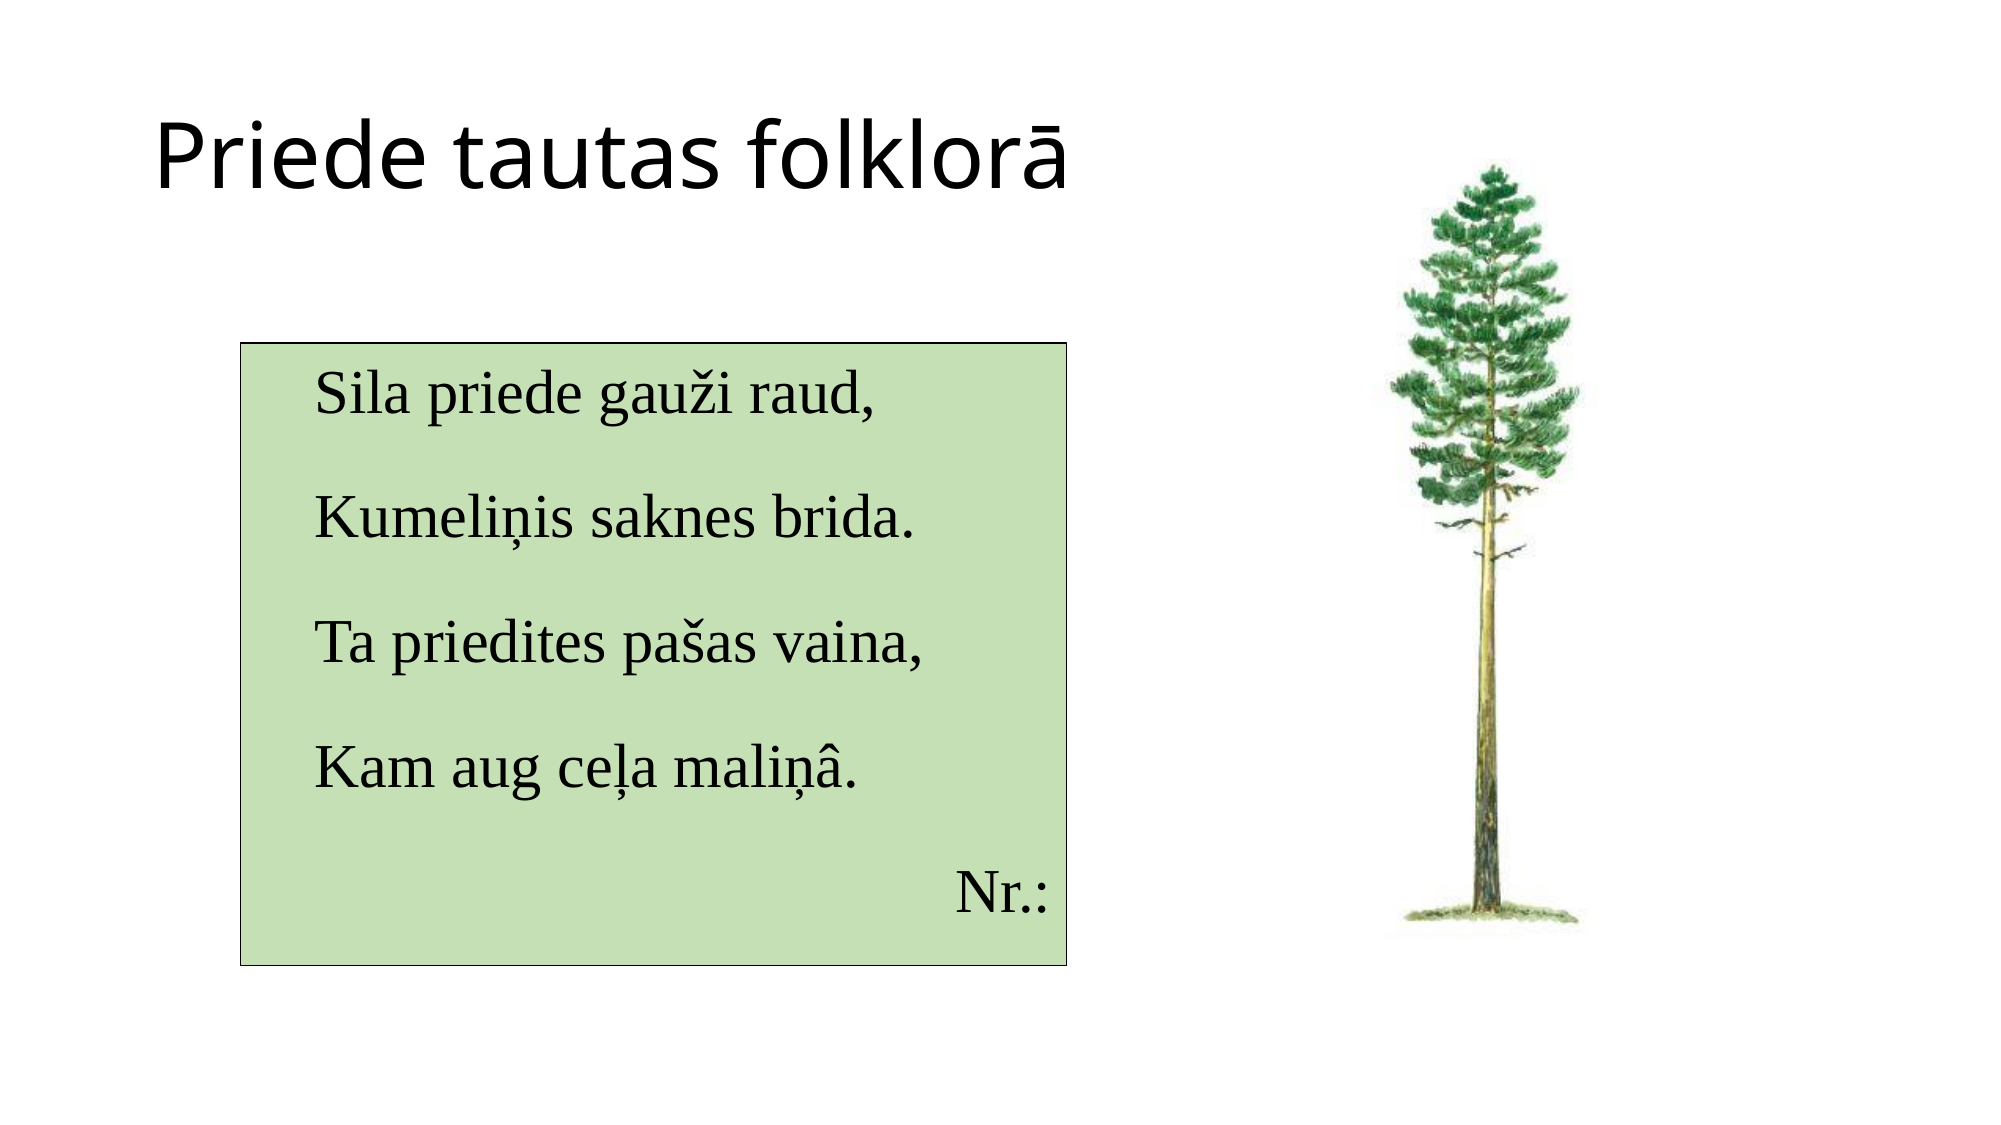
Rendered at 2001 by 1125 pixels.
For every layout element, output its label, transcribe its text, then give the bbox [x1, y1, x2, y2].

title Priede tautas folklorā [137, 49, 1863, 268]
list Sila priede gauži raud, Kumeliņis saknes brida. Ta priedites pašas vaina, Kam aug ceļa maliņâ. Nr.: [240, 343, 1067, 966]
picture [1372, 158, 1603, 940]
